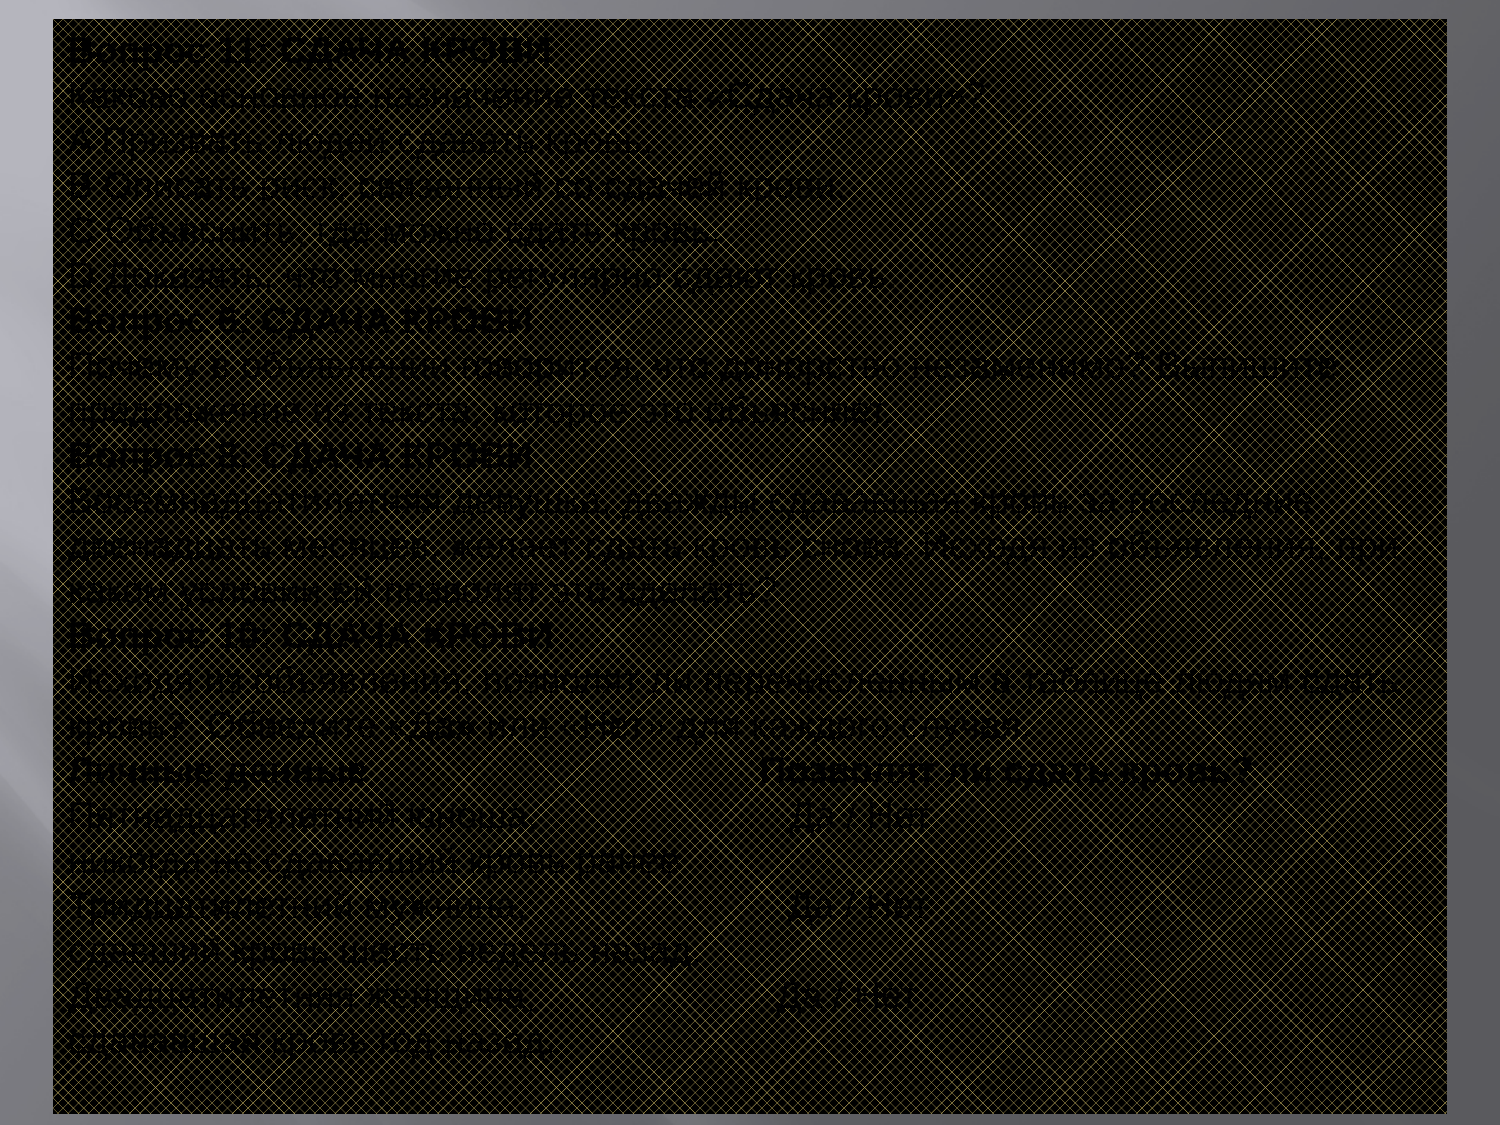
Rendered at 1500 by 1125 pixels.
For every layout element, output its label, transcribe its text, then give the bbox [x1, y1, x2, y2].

text_box Вопрос 11: СДАЧА КРОВИ Каково основное назначение текста «Сдача крови»? A Призвать людей сдавать кровь. B Описать риск, связанный со сдачей крови. C Объяснить, где можно сдать кровь. D Доказать, что многие регулярно сдают кровь. Вопрос 6: СДАЧА КРОВИ Почему в объявлении говорится, что донорство незаменимо? Выпишите предложение из текста, которое это объясняет. Вопрос 8: СДАЧА КРОВИ Восемнадцатилетняя девушка, дважды сдававшая кровь за последние двенадцать месяцев, желает сдать кровь снова. Исходя из объявления, при каком условии ей позволят это сделать? Вопрос 10: СДАЧА КРОВИ Исходя из объявления, позволят ли перечисленным в таблице людям сдать кровь? Обведите «Да» или «Нет» для каждого случая. Личные данные Позволят ли сдать кровь? Пятнадцатилетний юноша, Да / Нет никогда не сдававший кровь ранее. Тридцатилетний мужчина, Да / Нет сдавший кровь шесть недель назад. Двадцатилетняя женщина, Да / Нет сдававшая кровь год назад. [53, 19, 1447, 1114]
